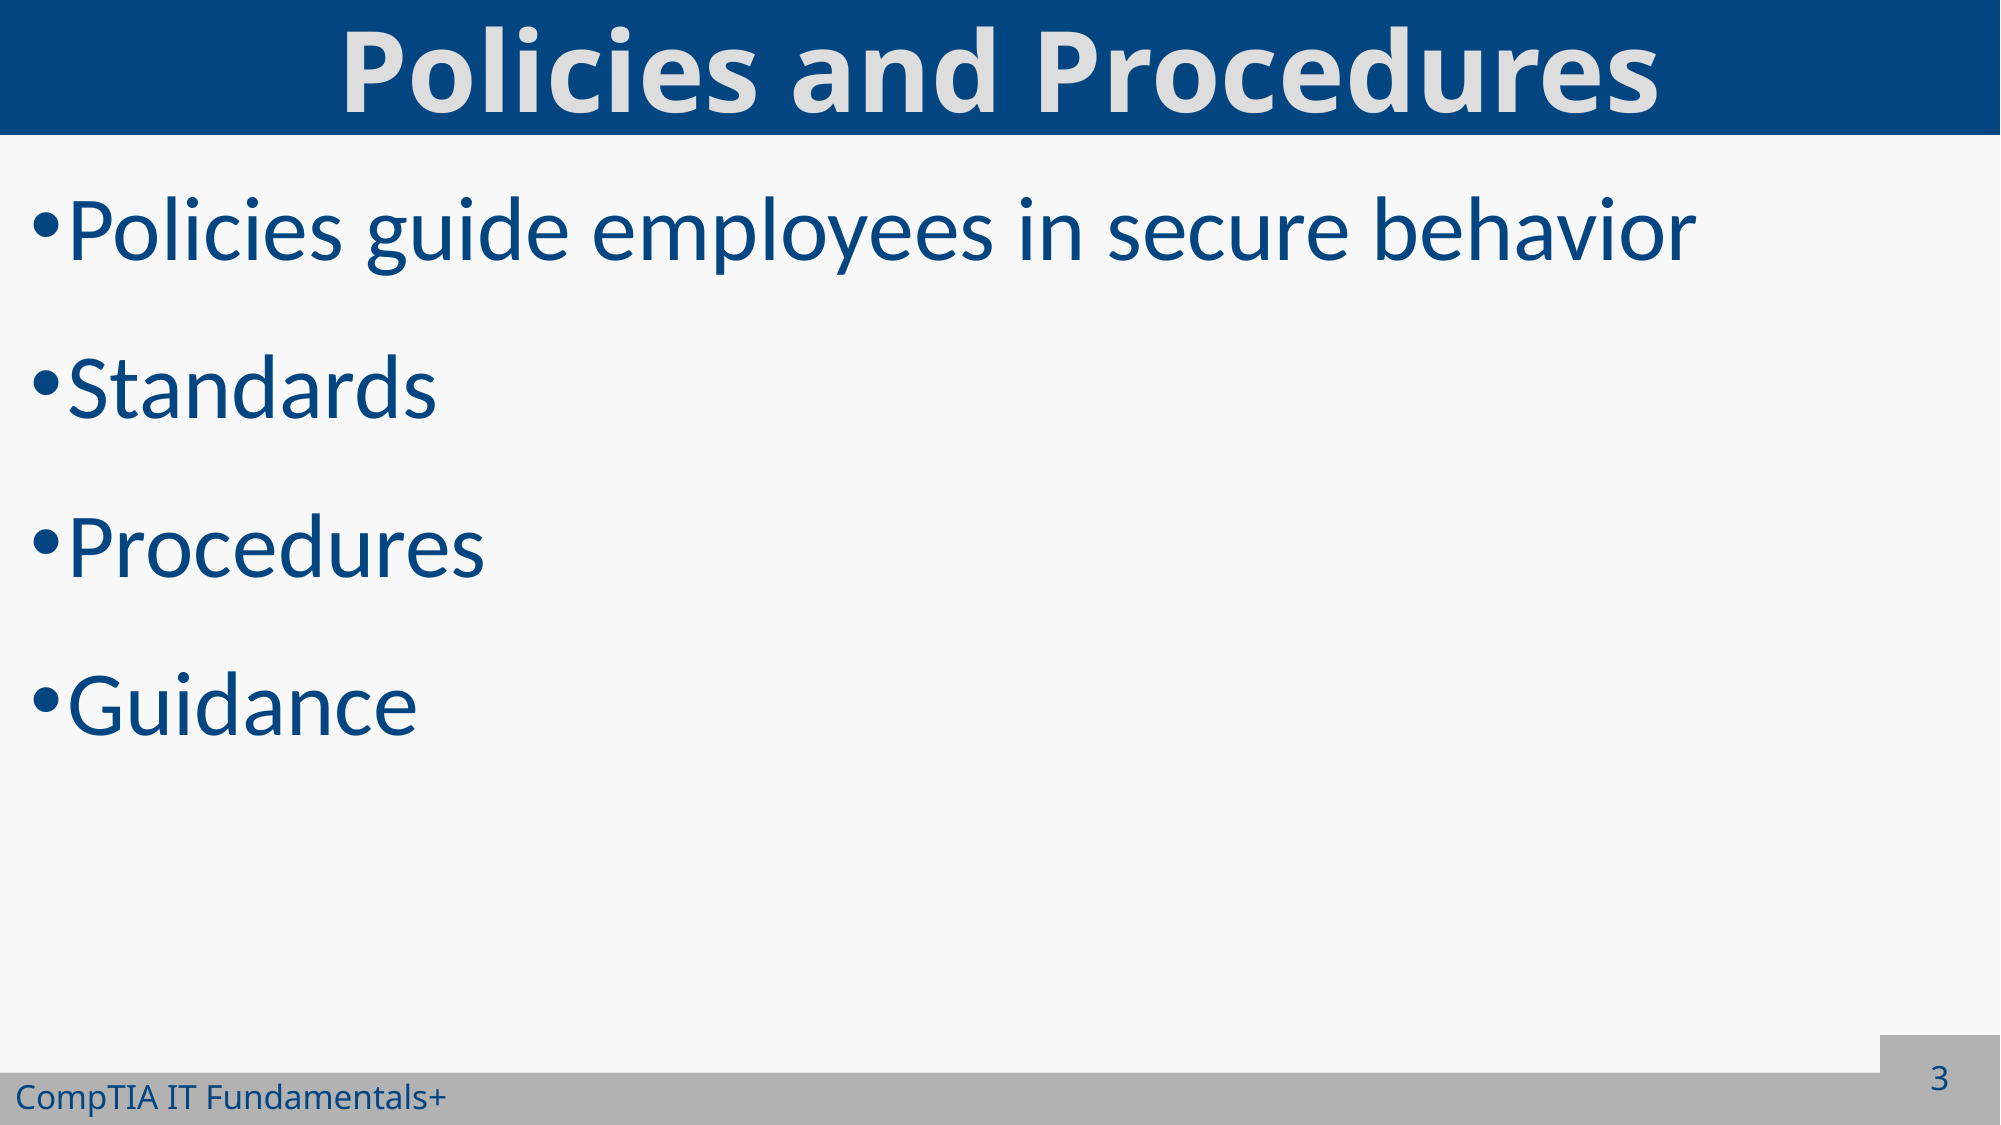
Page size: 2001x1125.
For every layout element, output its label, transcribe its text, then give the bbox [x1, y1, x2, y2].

title Policies and Procedures [0, 0, 2000, 135]
slide_number 3 [1880, 1035, 2000, 1125]
footer CompTIA IT Fundamentals+ [0, 1072, 1880, 1125]
list Policies guide employees in secure behavior Standards Procedures Guidance [15, 149, 1980, 1065]
